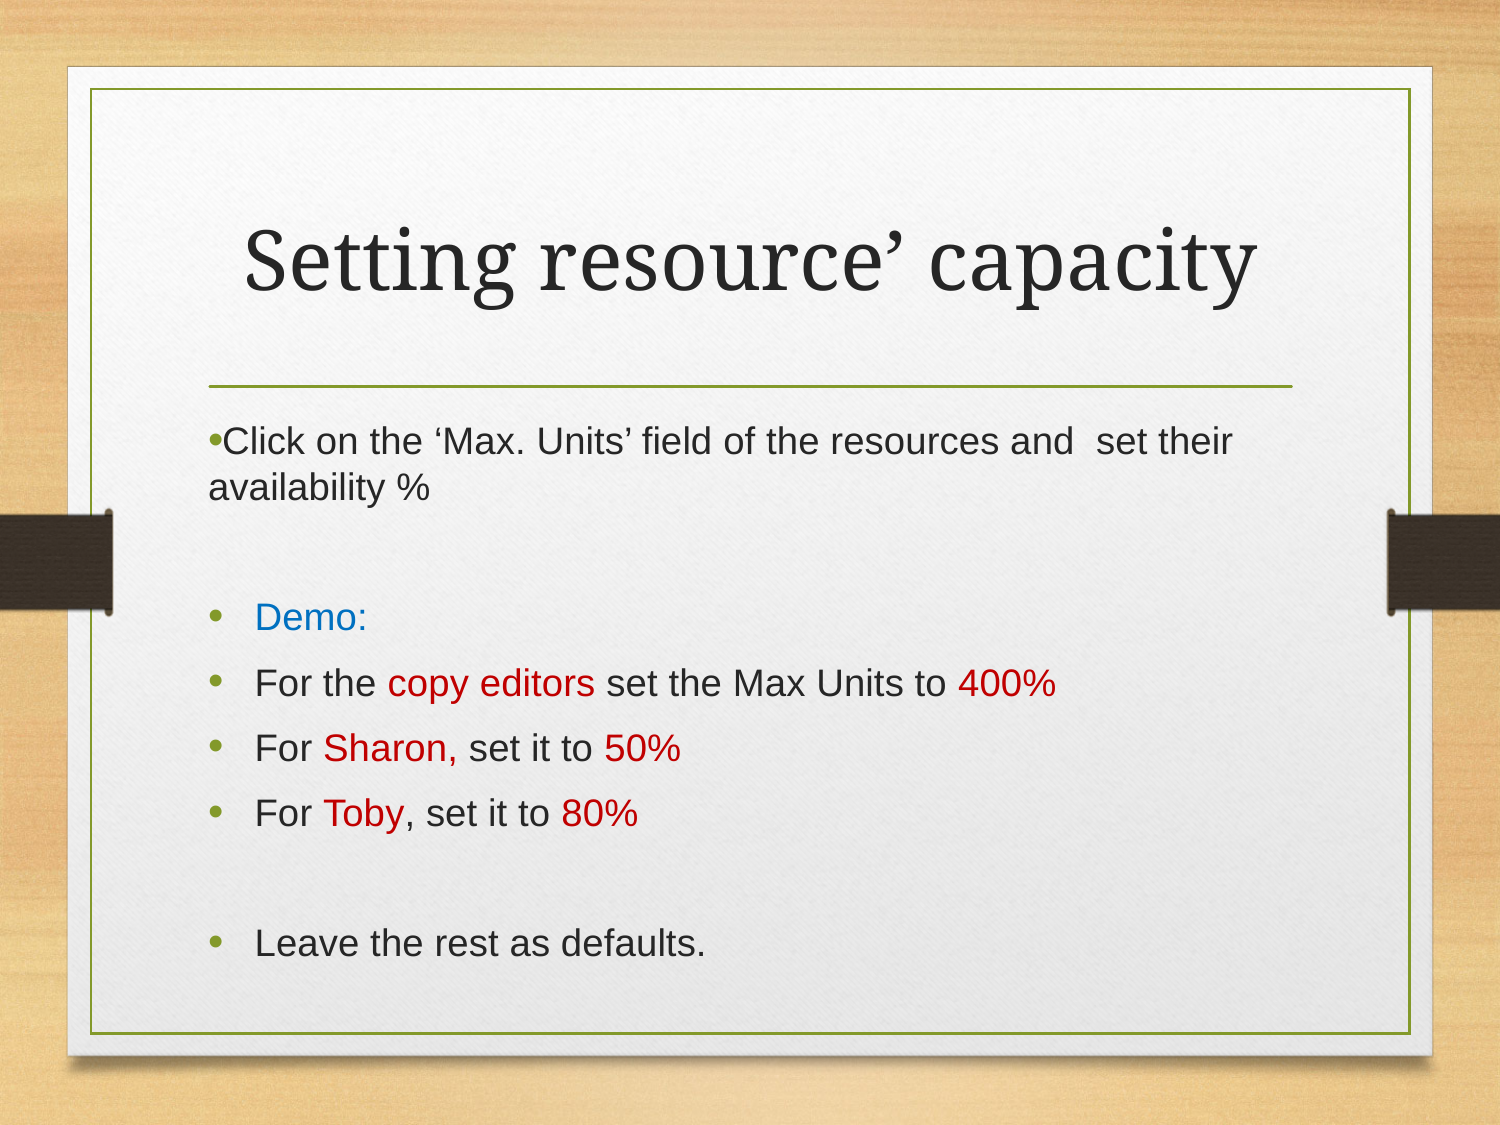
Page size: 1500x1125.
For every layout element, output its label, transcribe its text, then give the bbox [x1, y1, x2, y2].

title Setting resource’ capacity [193, 150, 1309, 365]
list Click on the ‘Max. Units’ field of the resources and set their availability % Demo: For the copy editors set the Max Units to 400% For Sharon, set it to 50% For Toby, set it to 80% Leave the rest as defaults. [193, 408, 1309, 974]
picture [0, 0, 1500, 1125]
